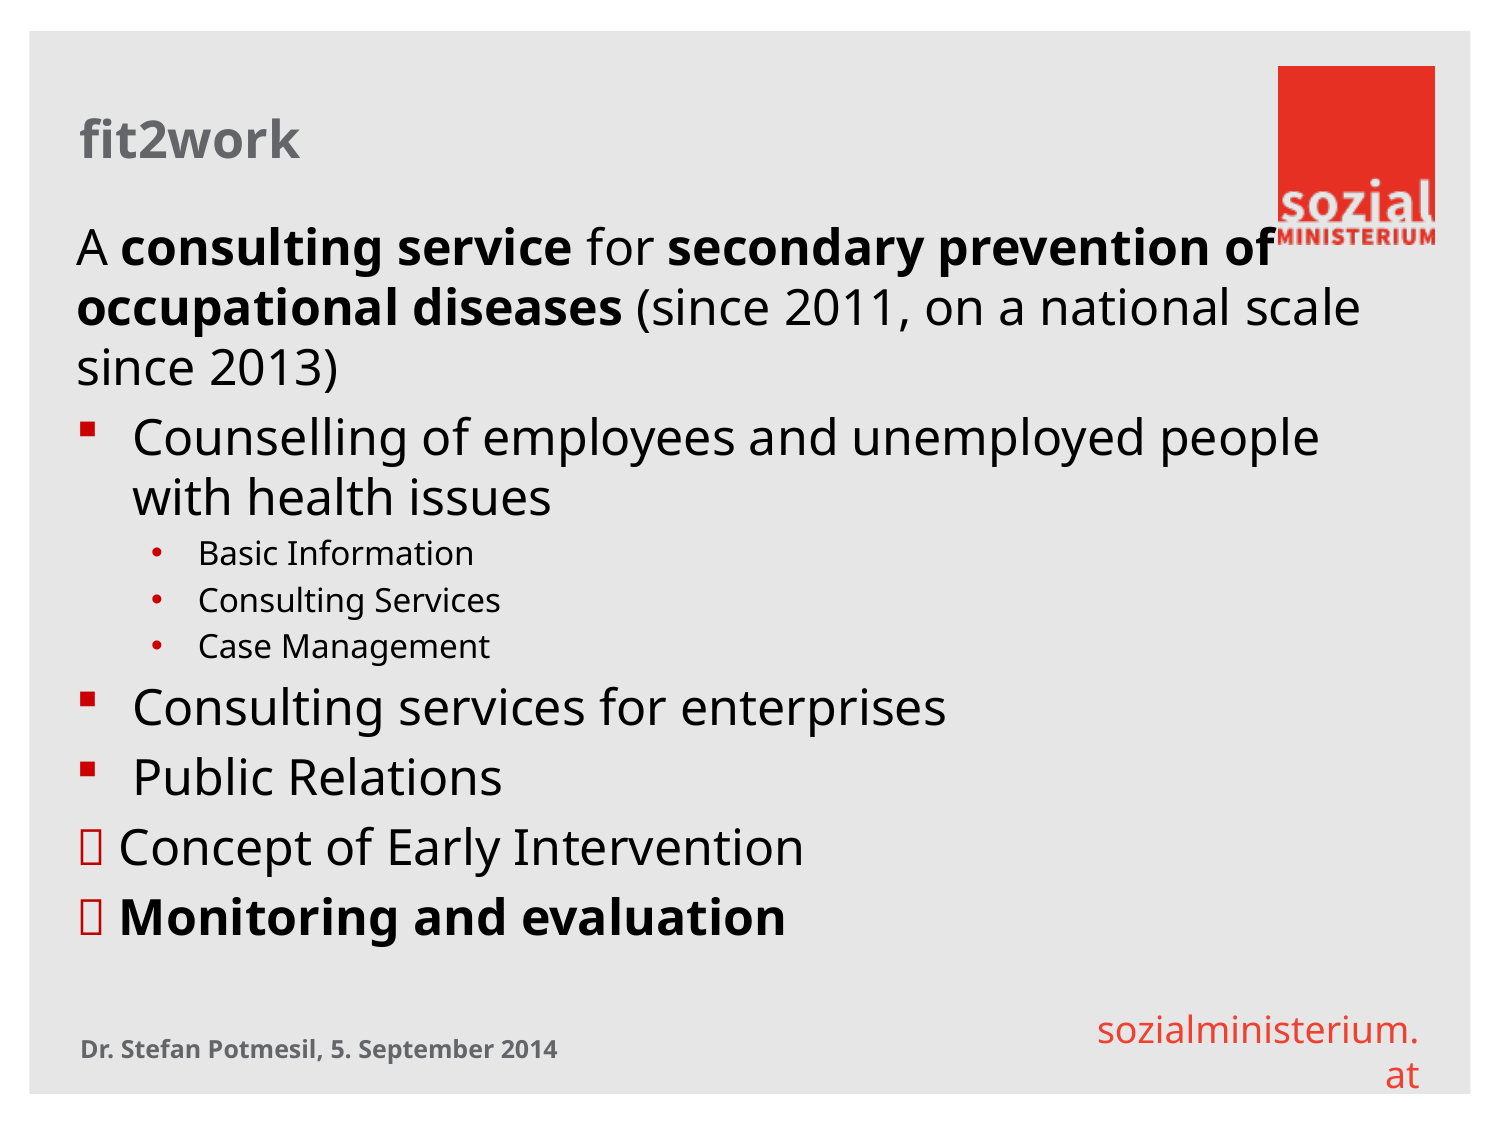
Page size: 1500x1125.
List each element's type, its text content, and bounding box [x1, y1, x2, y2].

title fit2work [64, 66, 1223, 208]
picture [1278, 66, 1435, 245]
footer Dr. Stefan Potmesil, 5. September 2014 [64, 1025, 1058, 1104]
list A consulting service for secondary prevention of occupational diseases (since 2011, on a national scale since 2013) Counselling of employees and unemployed people with health issues Basic Information Consulting Services Case Management Consulting services for enterprises Public Relations  Concept of Early Intervention  Monitoring and evaluation [61, 208, 1411, 954]
